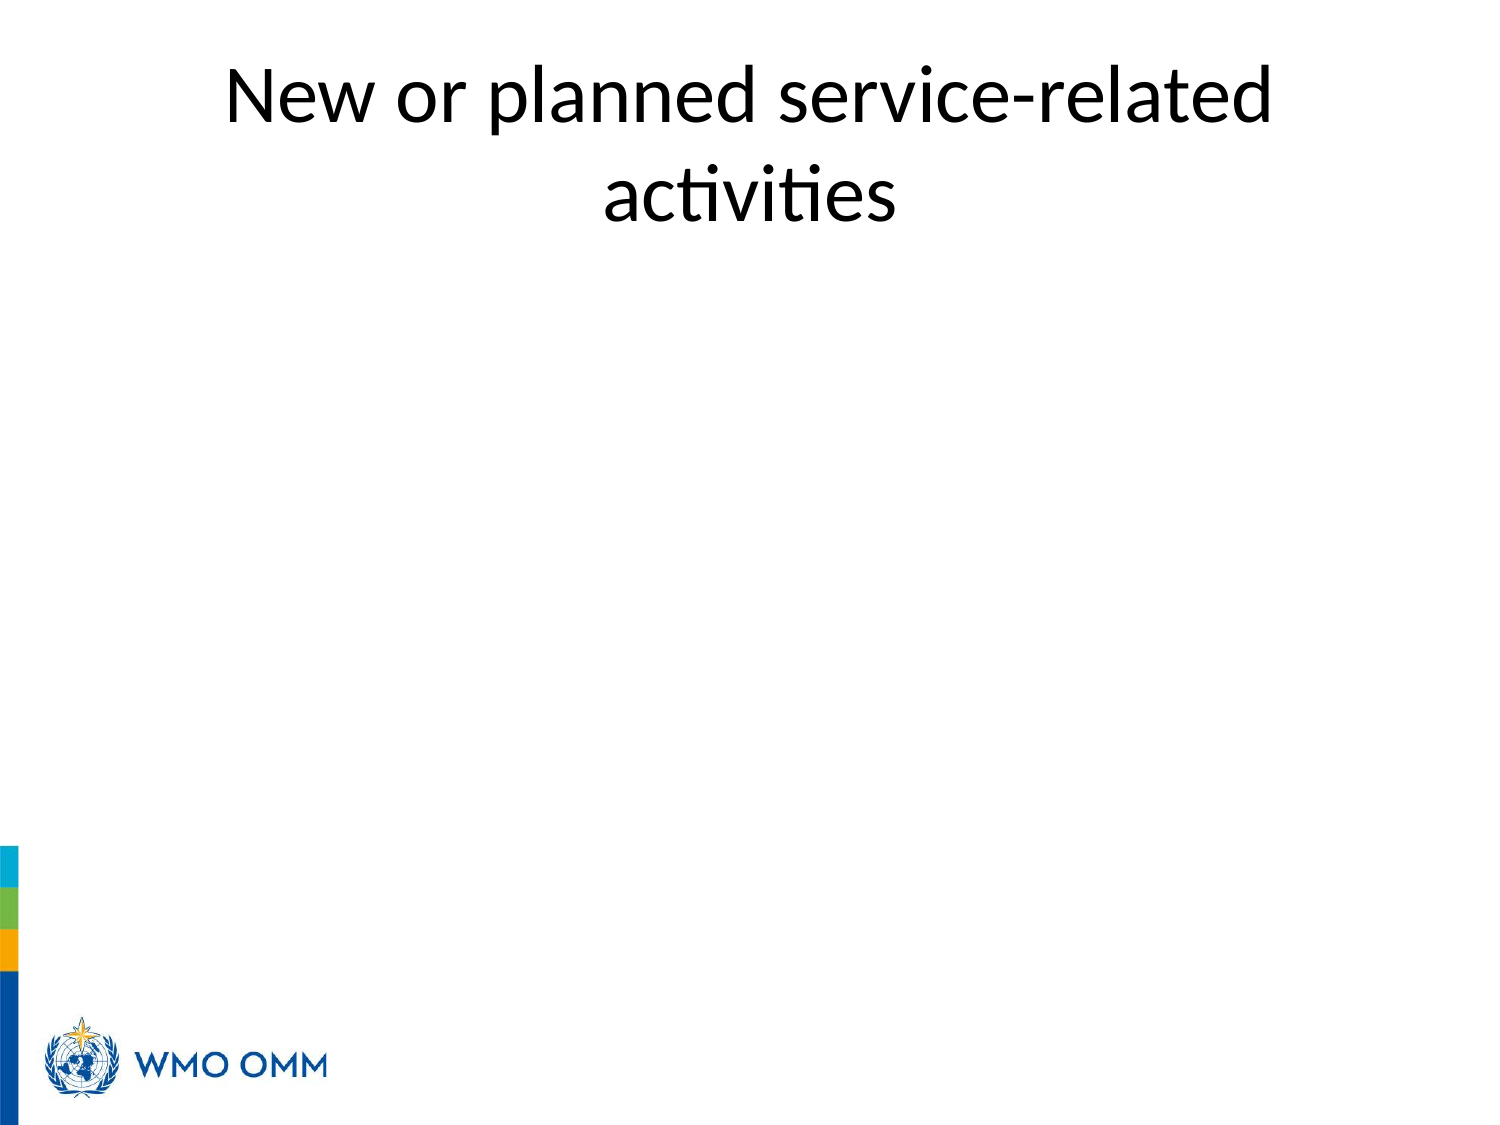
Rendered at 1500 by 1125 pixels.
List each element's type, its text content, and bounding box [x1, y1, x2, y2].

picture [0, 845, 327, 1125]
title New or planned service-related activities [75, 45, 1425, 233]
